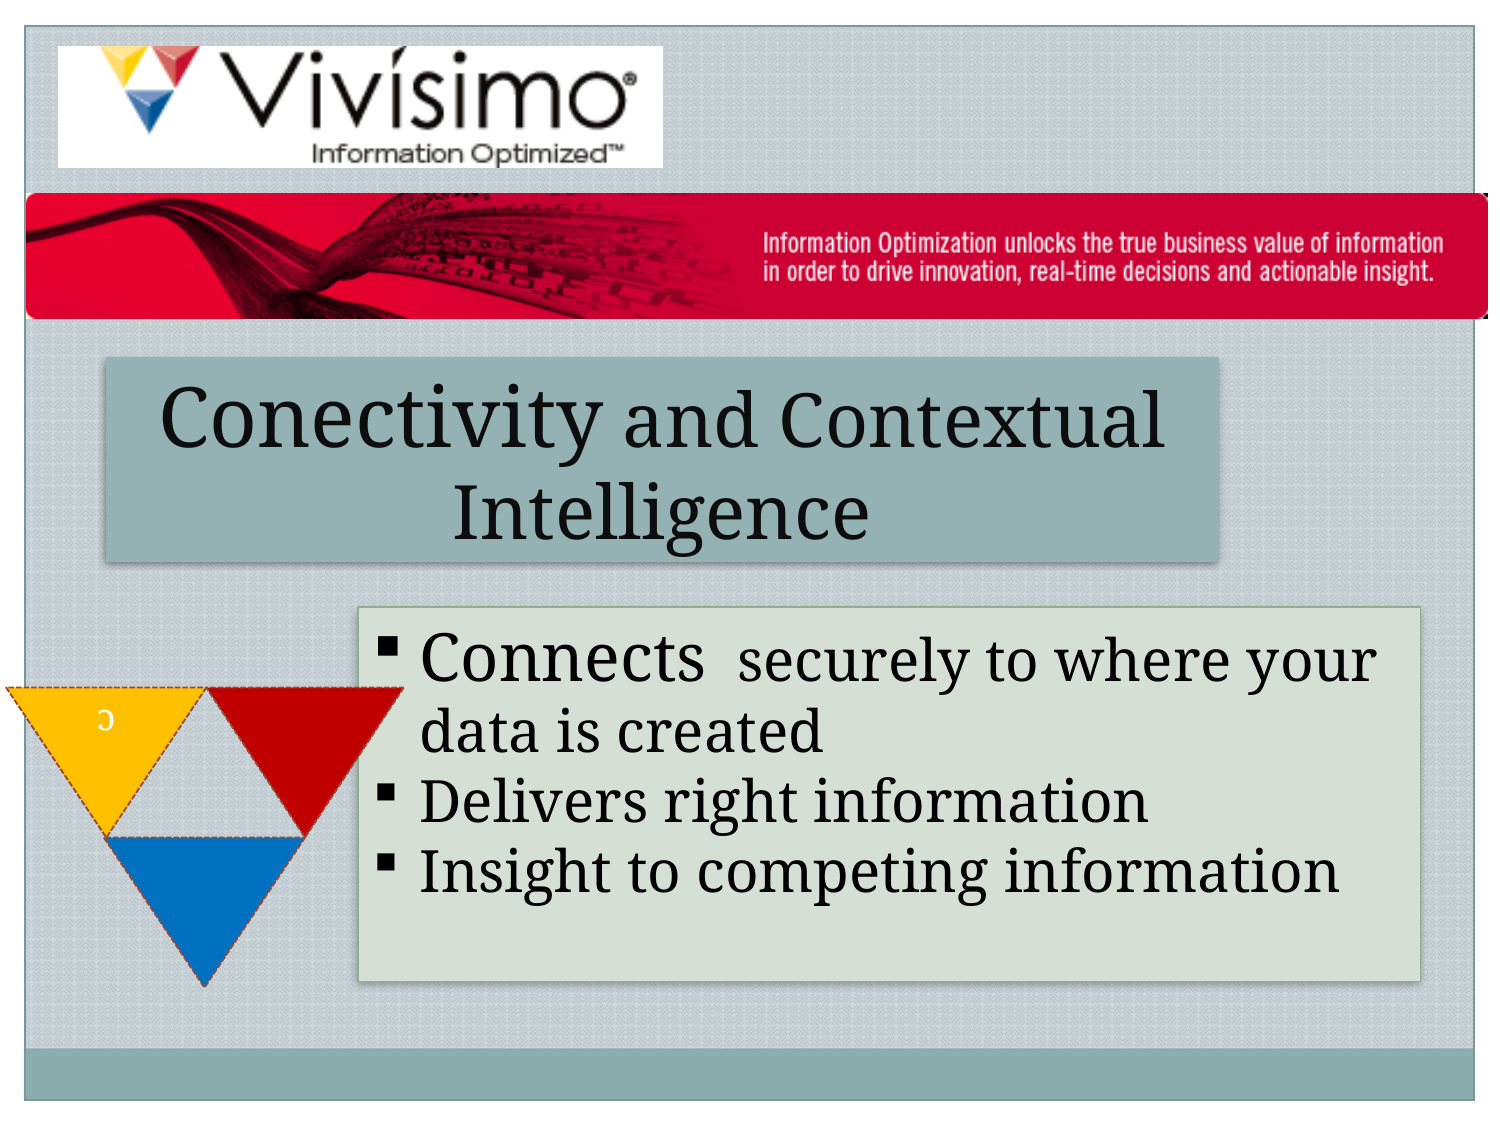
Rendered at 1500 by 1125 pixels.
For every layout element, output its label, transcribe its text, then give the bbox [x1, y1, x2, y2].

picture [58, 46, 663, 168]
text_box [205, 686, 405, 839]
text_box Connects securely to where your data is created Delivers right information Insight to competing information [357, 606, 1421, 982]
picture [26, 193, 1488, 319]
text_box Conectivity and Contextual Intelligence [106, 357, 1219, 562]
text_box c [5, 686, 206, 837]
text_box [103, 836, 306, 988]
